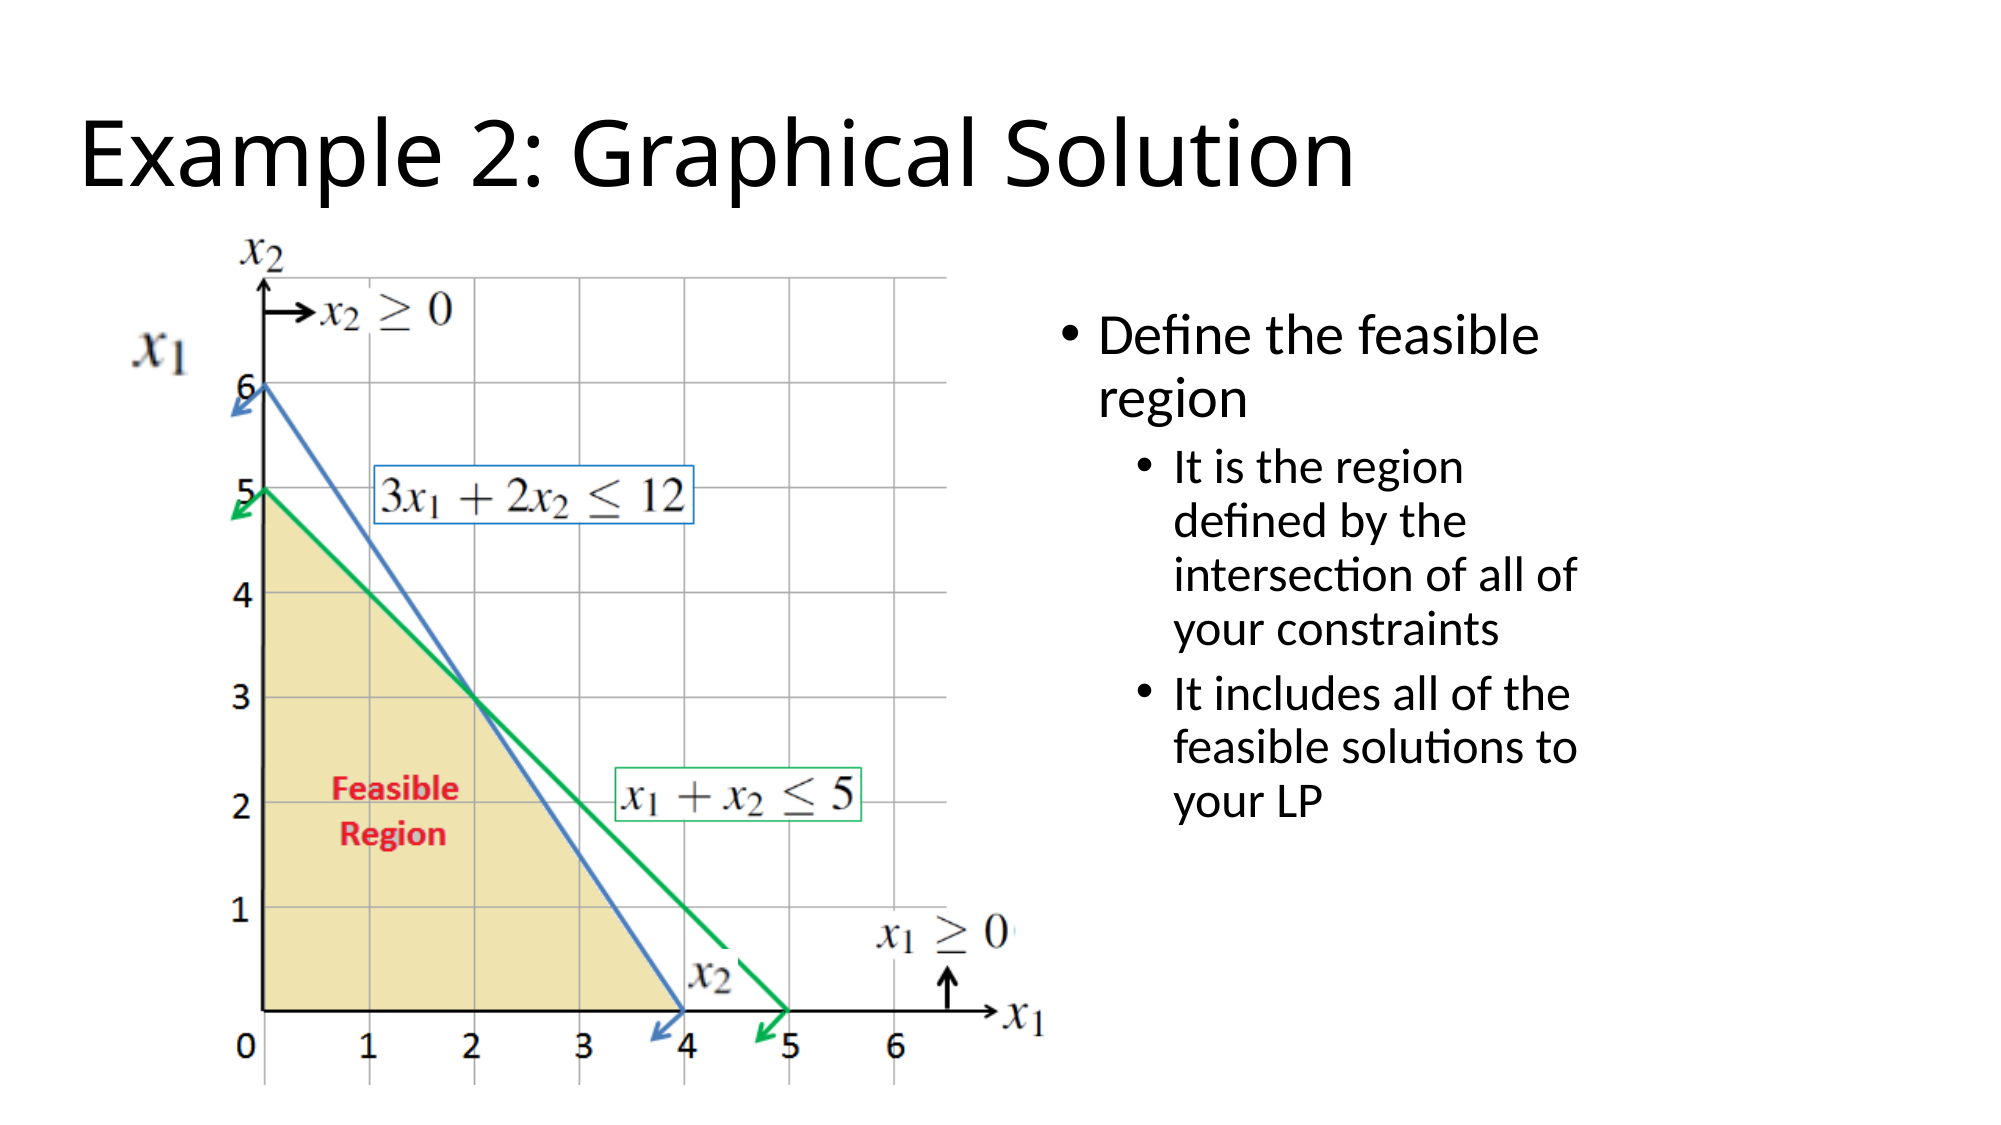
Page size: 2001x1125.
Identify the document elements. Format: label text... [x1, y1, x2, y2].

picture [211, 221, 1047, 1085]
text_box Example 2: Graphical Solution [62, 99, 1438, 288]
picture [131, 325, 188, 380]
text_box Define the feasible region It is the region defined by the intersection of all of your constraints It includes all of the feasible solutions to your LP [1047, 296, 1625, 997]
